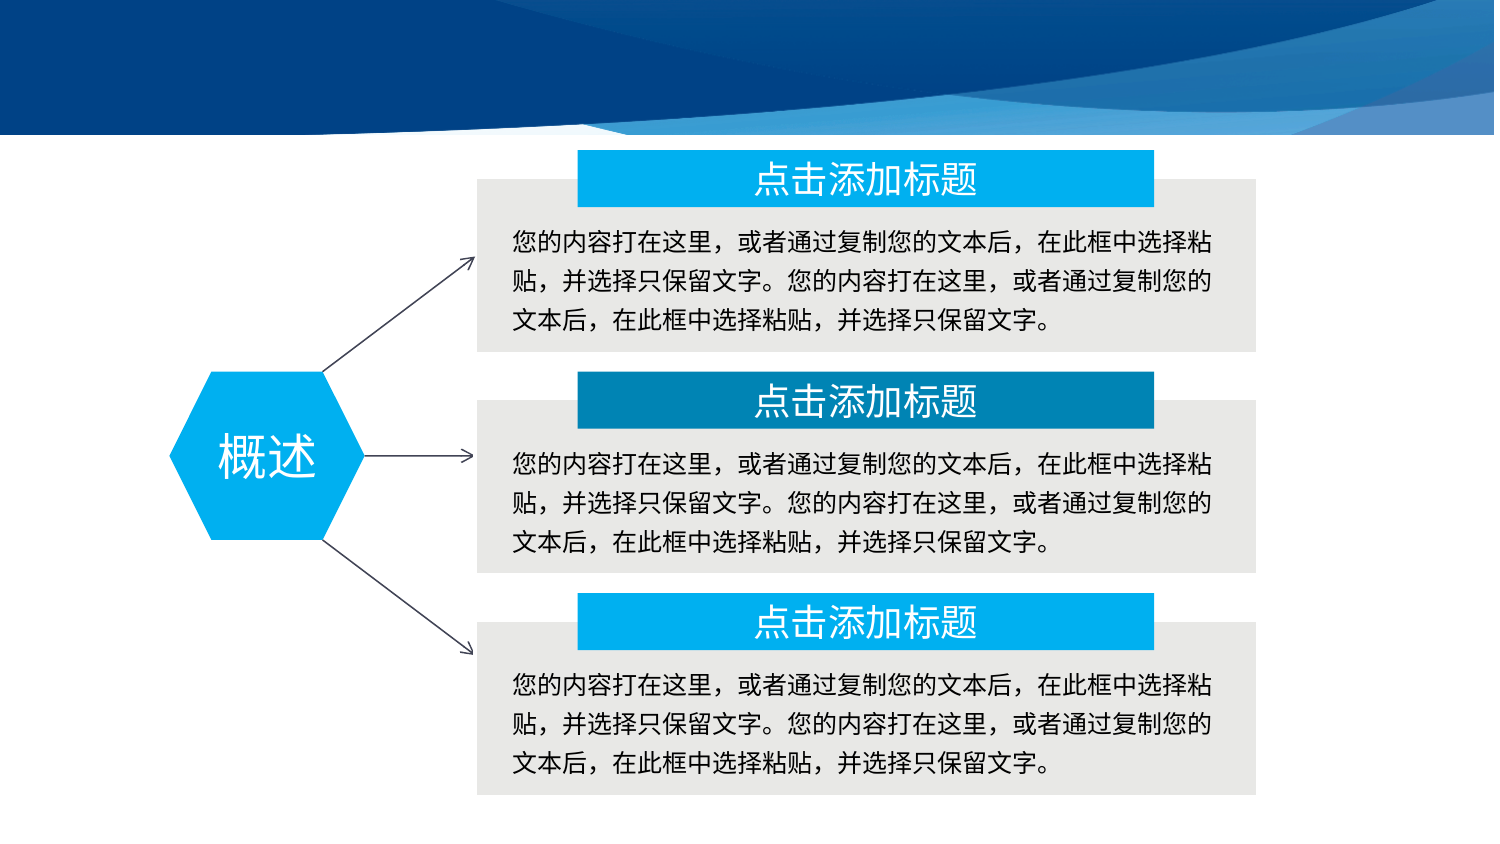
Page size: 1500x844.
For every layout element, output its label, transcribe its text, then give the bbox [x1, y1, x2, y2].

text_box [322, 256, 476, 372]
text_box 您的内容打在这里，或者通过复制您的文本后，在此框中选择粘贴，并选择只保留文字。您的内容打在这里，或者通过复制您的文本后，在此框中选择粘贴，并选择只保留文字。 [501, 212, 1247, 341]
text_box 点击添加标题 [575, 148, 1156, 209]
picture [0, 0, 1494, 135]
text_box [473, 617, 1260, 799]
text_box [473, 174, 1260, 356]
text_box 概述 [167, 369, 367, 542]
text_box 您的内容打在这里，或者通过复制您的文本后，在此框中选择粘贴，并选择只保留文字。您的内容打在这里，或者通过复制您的文本后，在此框中选择粘贴，并选择只保留文字。 [501, 655, 1247, 784]
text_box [322, 539, 476, 656]
text_box 点击添加标题 [575, 591, 1156, 652]
text_box 点击添加标题 [575, 370, 1156, 431]
text_box [473, 396, 1260, 577]
text_box 您的内容打在这里，或者通过复制您的文本后，在此框中选择粘贴，并选择只保留文字。您的内容打在这里，或者通过复制您的文本后，在此框中选择粘贴，并选择只保留文字。 [501, 433, 1247, 562]
